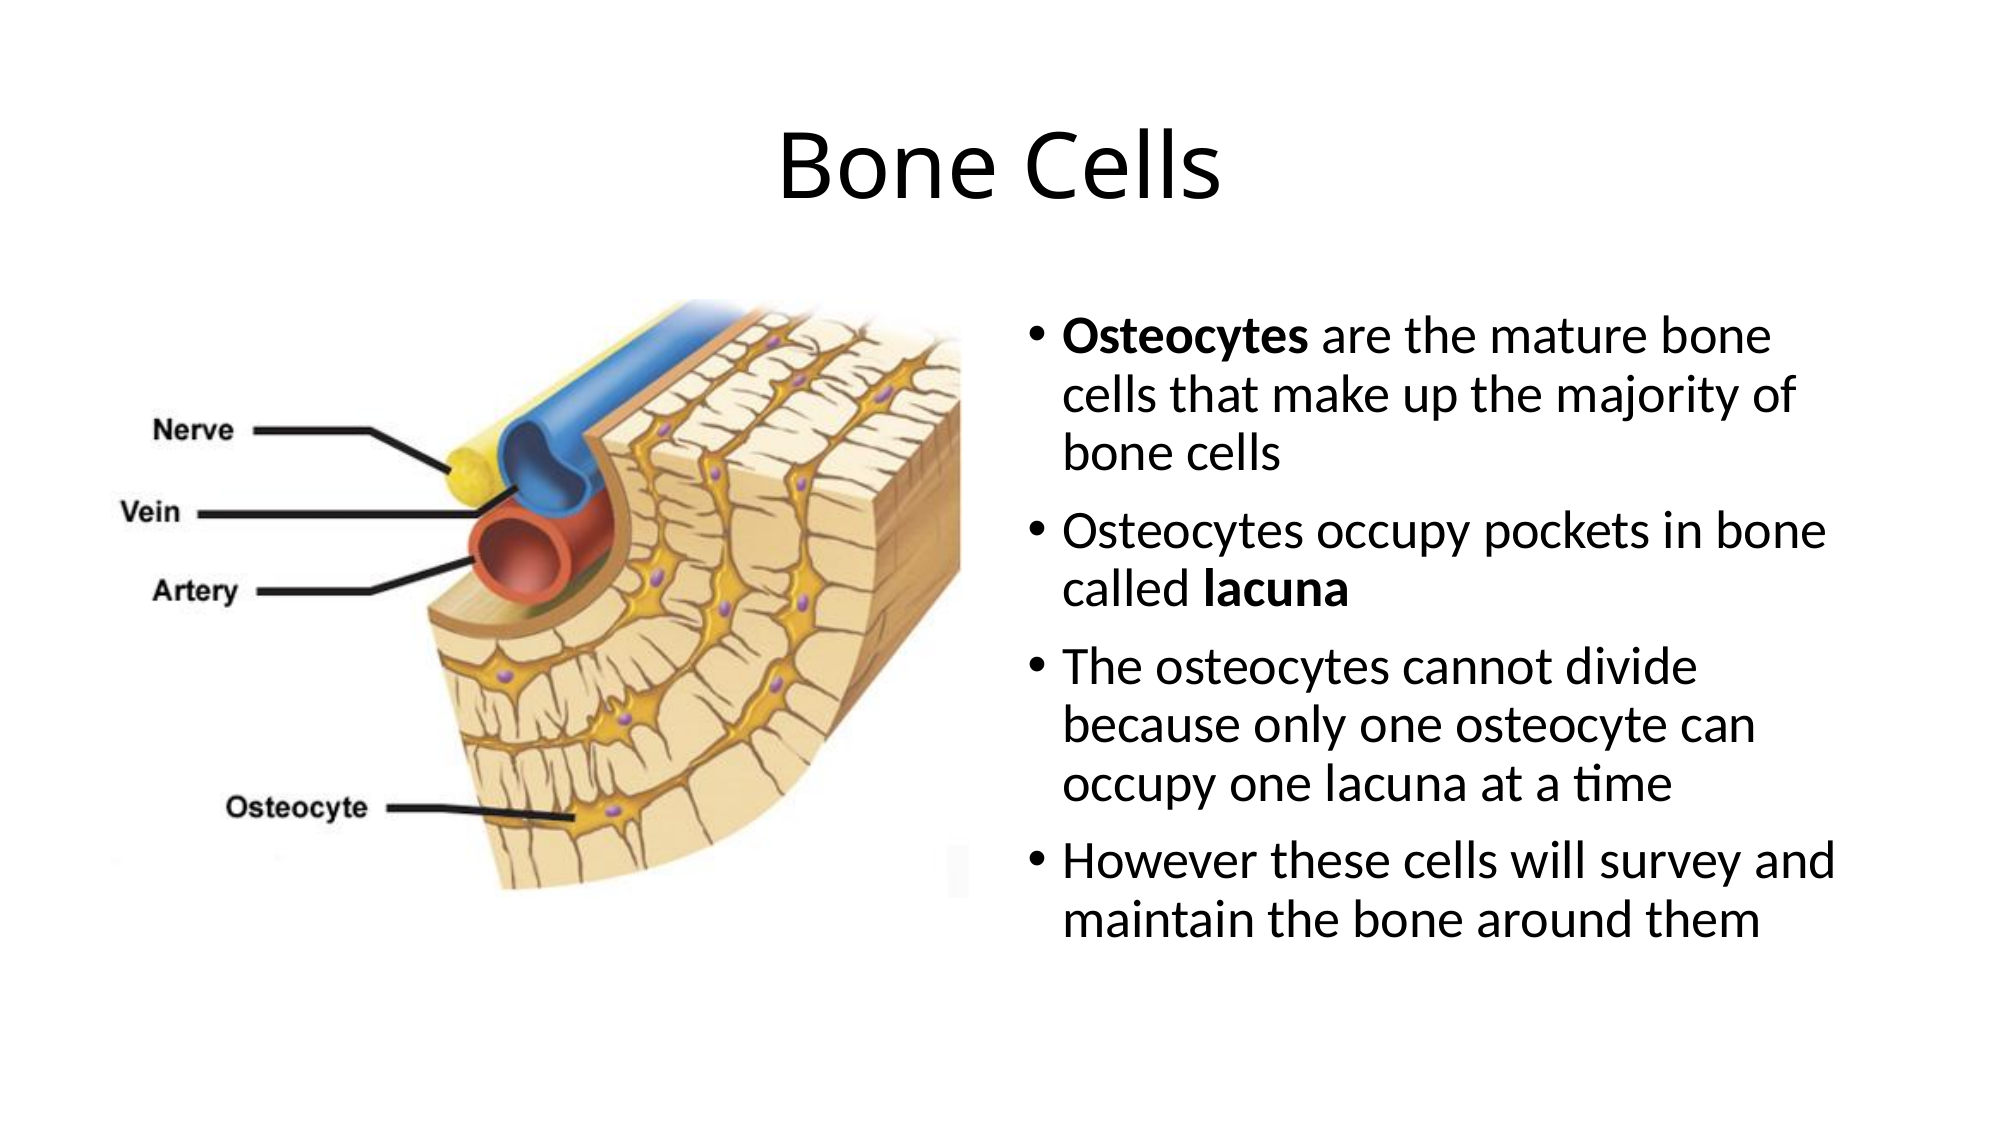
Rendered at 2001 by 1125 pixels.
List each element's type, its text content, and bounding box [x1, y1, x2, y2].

title Bone Cells [137, 59, 1863, 278]
picture [110, 299, 969, 898]
list Osteocytes are the mature bone cells that make up the majority of bone cells Osteocytes occupy pockets in bone called lacuna The osteocytes cannot divide because only one osteocyte can occupy one lacuna at a time However these cells will survey and maintain the bone around them [1012, 299, 1863, 1014]
